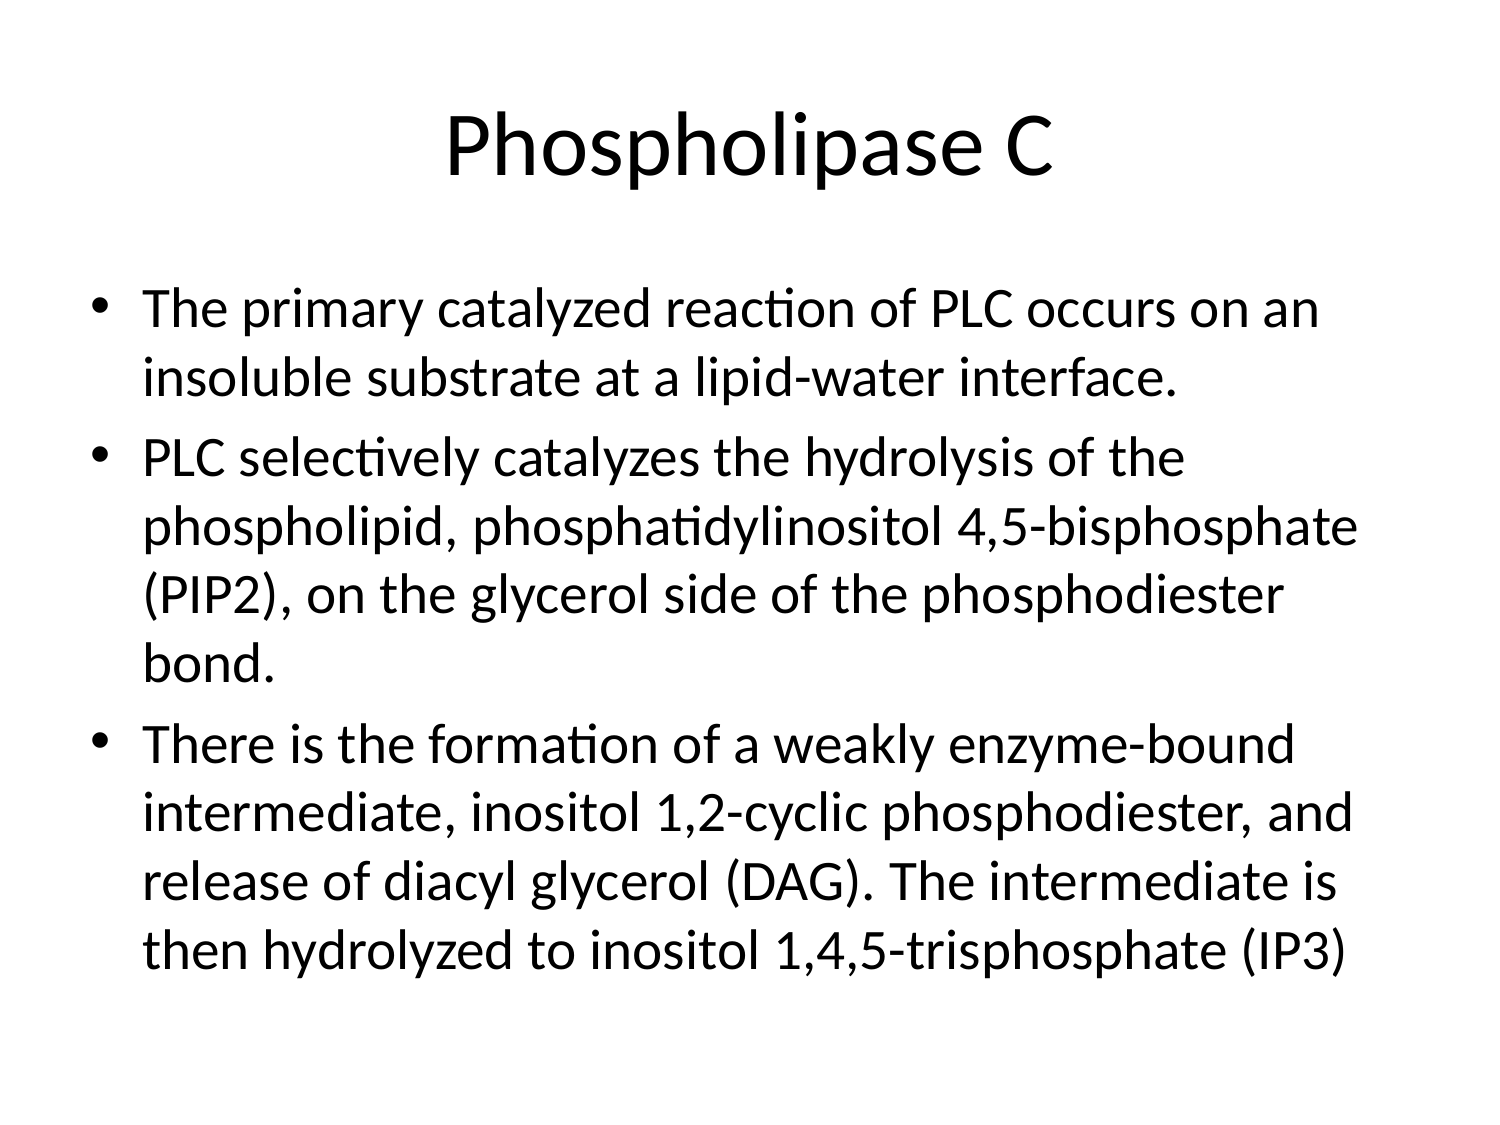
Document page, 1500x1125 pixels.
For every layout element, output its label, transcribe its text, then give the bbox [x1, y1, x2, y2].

title Phospholipase C [75, 45, 1425, 233]
list The primary catalyzed reaction of PLC occurs on an insoluble substrate at a lipid-water interface. PLC selectively catalyzes the hydrolysis of the phospholipid, phosphatidylinositol 4,5-bisphosphate (PIP2), on the glycerol side of the phosphodiester bond. There is the formation of a weakly enzyme-bound intermediate, inositol 1,2-cyclic phosphodiester, and release of diacyl glycerol (DAG). The intermediate is then hydrolyzed to inositol 1,4,5-trisphosphate (IP3) [75, 262, 1425, 1005]
